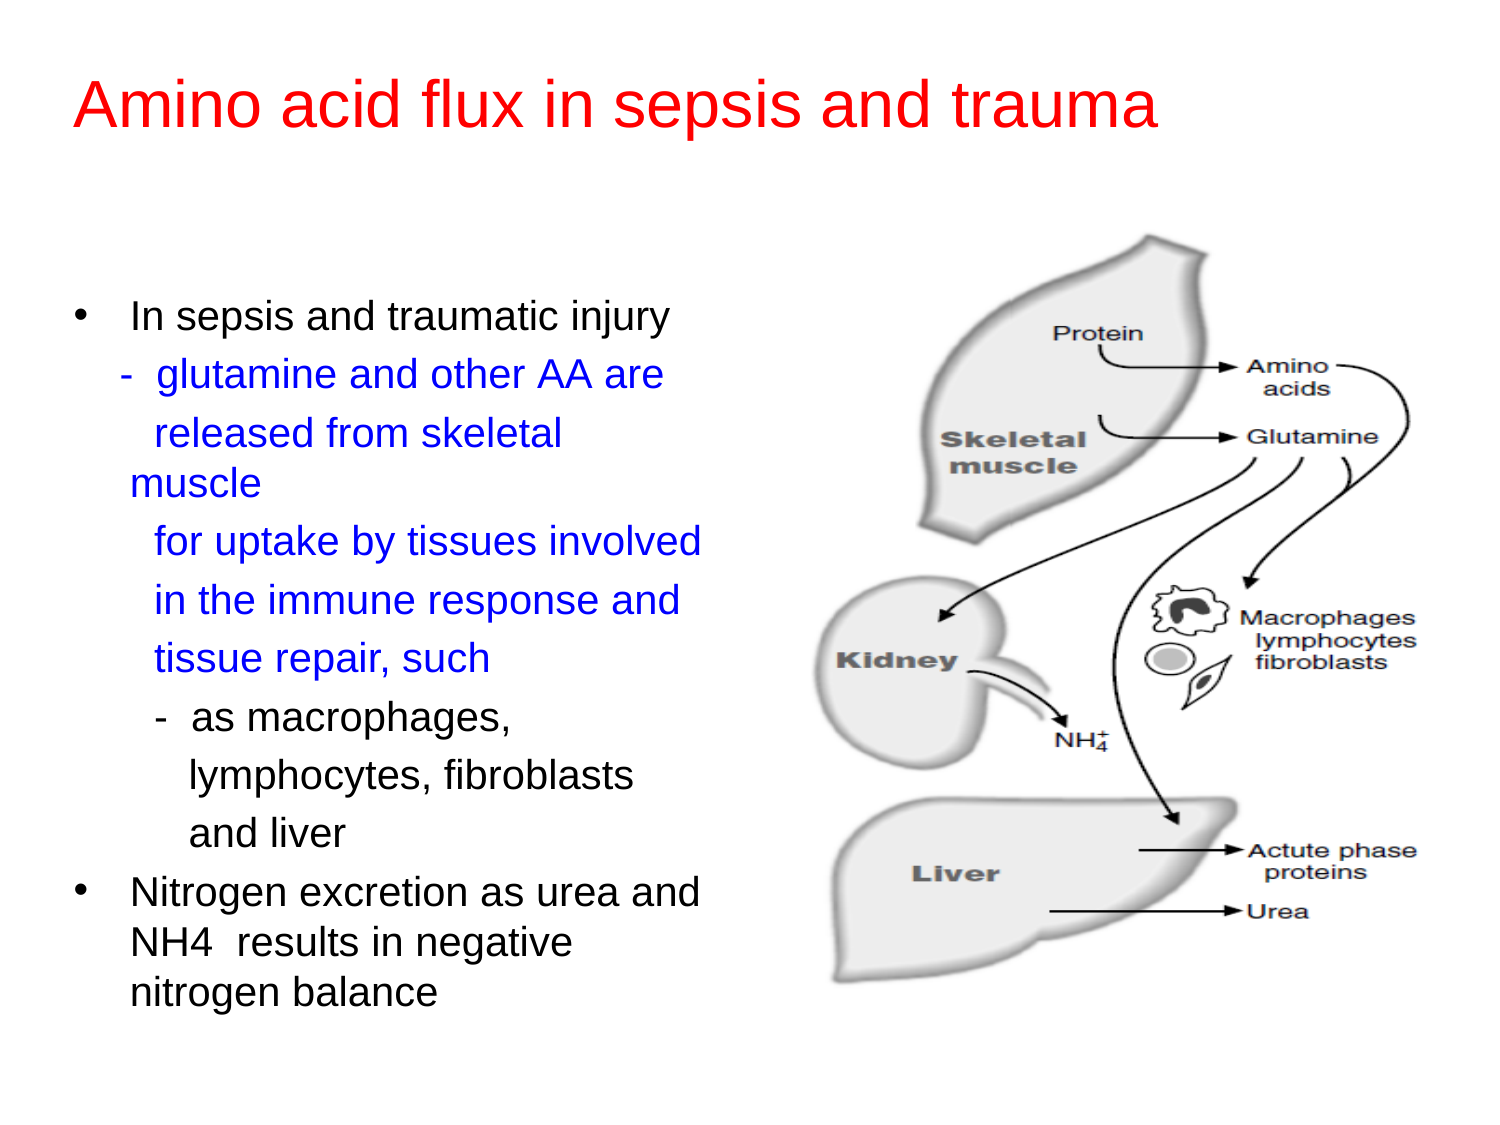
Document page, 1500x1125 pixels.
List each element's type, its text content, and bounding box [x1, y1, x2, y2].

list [726, 198, 1466, 1006]
list In sepsis and traumatic injury - glutamine and other AA are released from skeletal muscle for uptake by tissues involved in the immune response and tissue repair, such - as macrophages, lymphocytes, fibroblasts and liver Nitrogen excretion as urea and NH4 results in negative nitrogen balance [58, 281, 722, 1024]
title Amino acid flux in sepsis and trauma [58, 46, 1500, 235]
